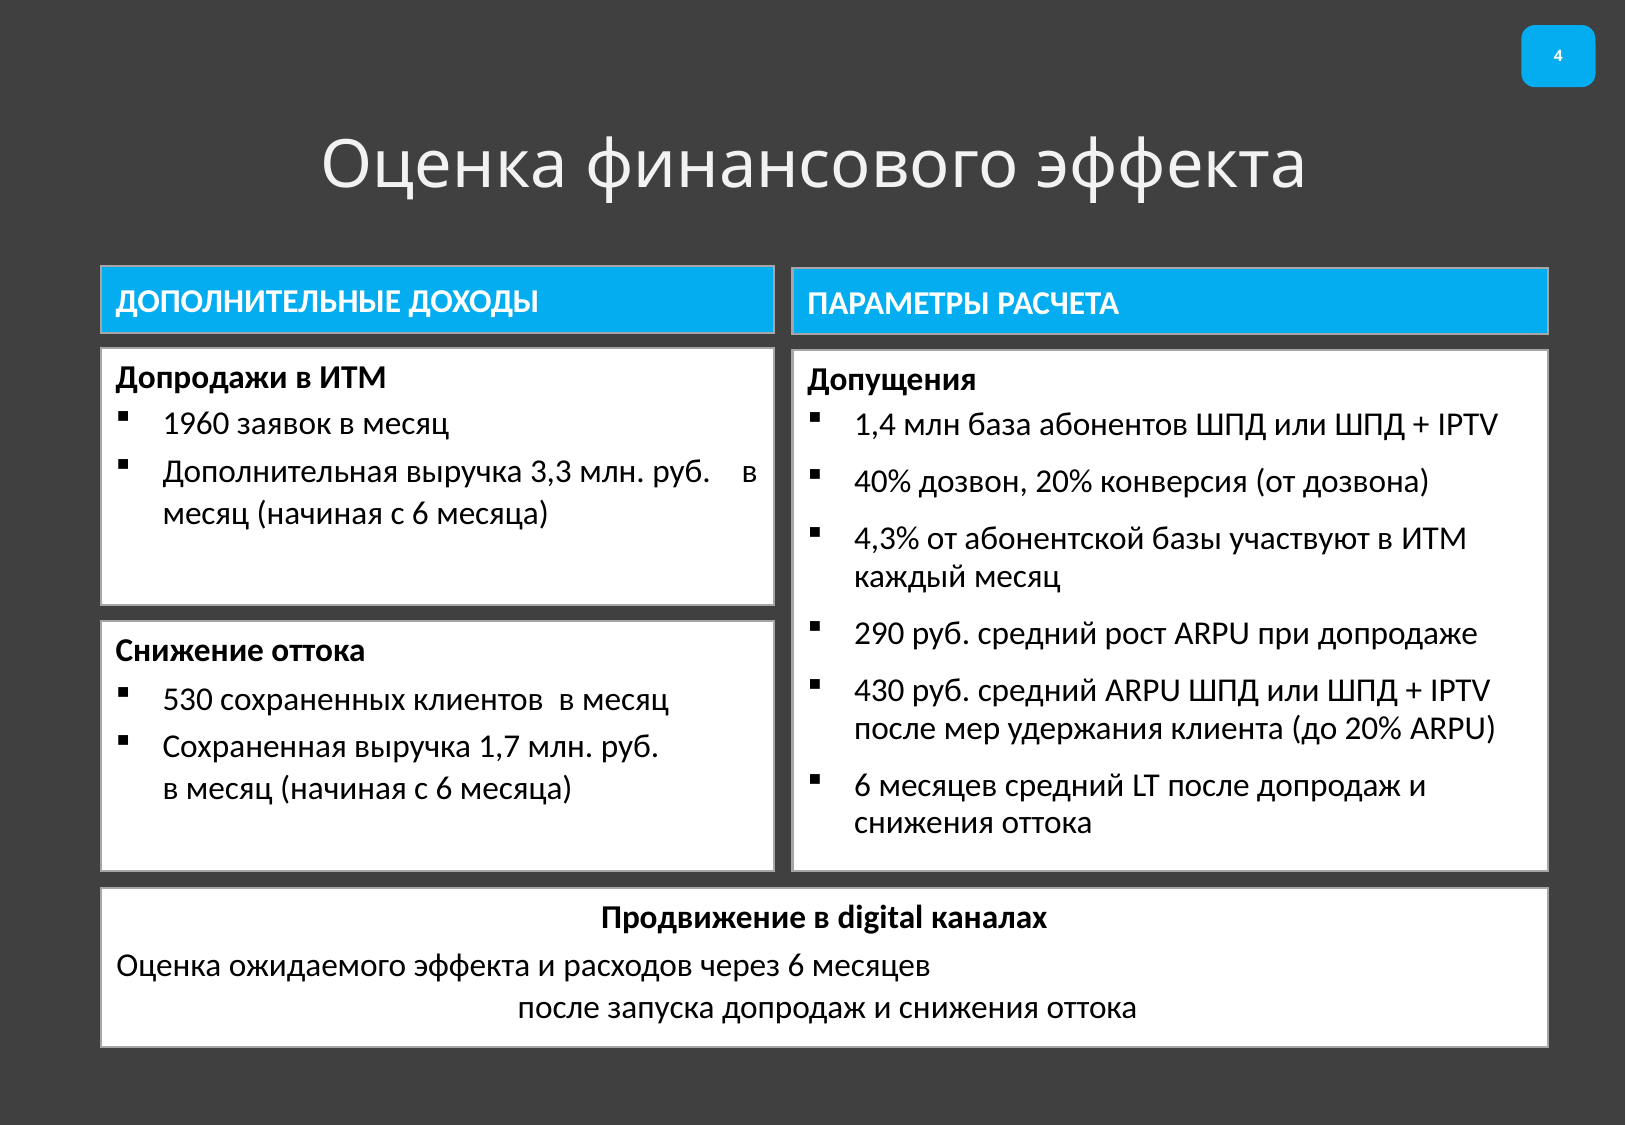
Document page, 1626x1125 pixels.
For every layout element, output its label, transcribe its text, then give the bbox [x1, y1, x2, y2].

text_box [31, 246, 1625, 1105]
text_box ДОПОЛНИТЕЛЬНЫЕ ДОХОДЫ [100, 265, 775, 334]
list 4 [1535, 33, 1582, 79]
title Оценка финансового эффекта [191, 126, 1439, 206]
text_box Допродажи в ИТМ 1960 заявок в месяц Дополнительная выручка 3,3 млн. руб. в месяц (начиная с 6 месяца) [100, 347, 775, 606]
text_box Допущения 1,4 млн база абонентов ШПД или ШПД + IPTV 40% дозвон, 20% конверсия (от дозвона) 4,3% от абонентской базы участвуют в ИТМ каждый месяц 290 руб. средний рост ARPU при допродаже 430 руб. средний ARPU ШПД или ШПД + IPTV после мер удержания клиента (до 20% ARPU) 6 месяцев средний LT после допродаж и снижения оттока [791, 349, 1549, 872]
text_box Продвижение в digital каналах Оценка ожидаемого эффекта и расходов через 6 месяцев после запуска допродаж и снижения оттока [100, 887, 1549, 1048]
text_box ПАРАМЕТРЫ РАСЧЕТА [791, 267, 1549, 335]
text_box Снижение оттока 530 сохраненных клиентов в месяц Сохраненная выручка 1,7 млн. руб. в месяц (начиная с 6 месяца) [100, 620, 775, 872]
